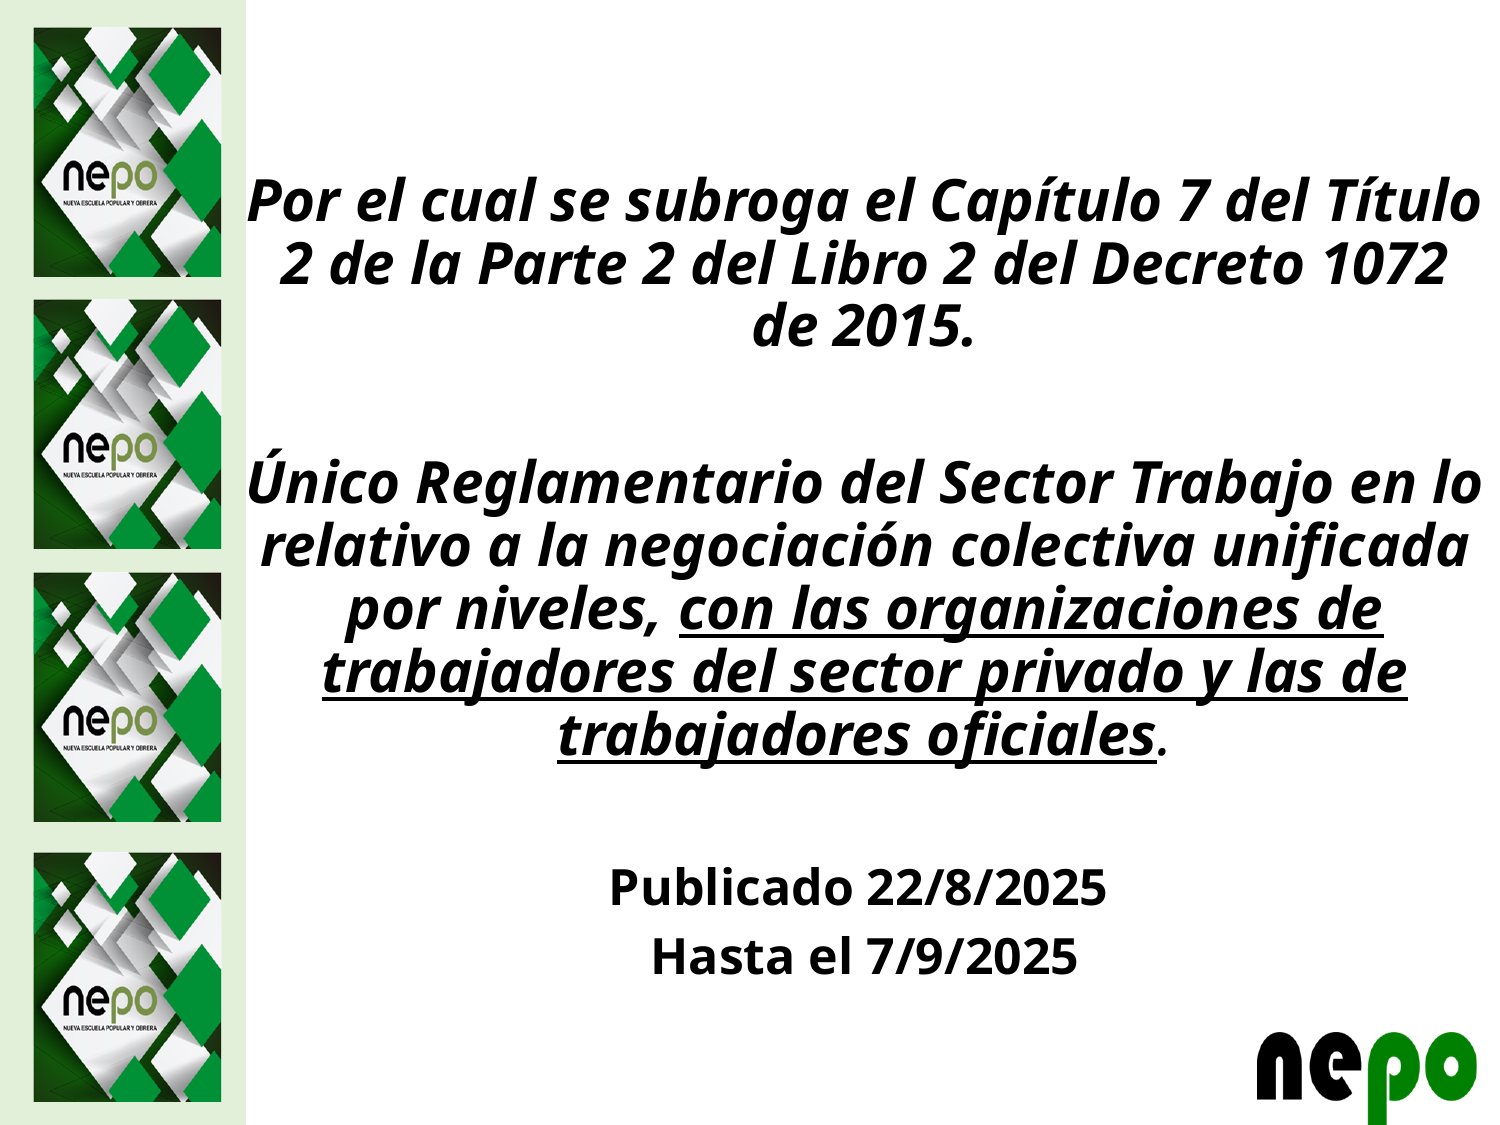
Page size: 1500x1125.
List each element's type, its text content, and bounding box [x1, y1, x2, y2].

list Por el cual se subroga el Capítulo 7 del Título 2 de la Parte 2 del Libro 2 del Decreto 1072 de 2015. Único Reglamentario del Sector Trabajo en lo relativo a la negociación colectiva unificada por niveles, con las organizaciones de trabajadores del sector privado y las de trabajadores oficiales. Publicado 22/8/2025 Hasta el 7/9/2025 [230, 78, 1500, 1000]
picture [1257, 1032, 1477, 1125]
picture [0, 0, 246, 1125]
